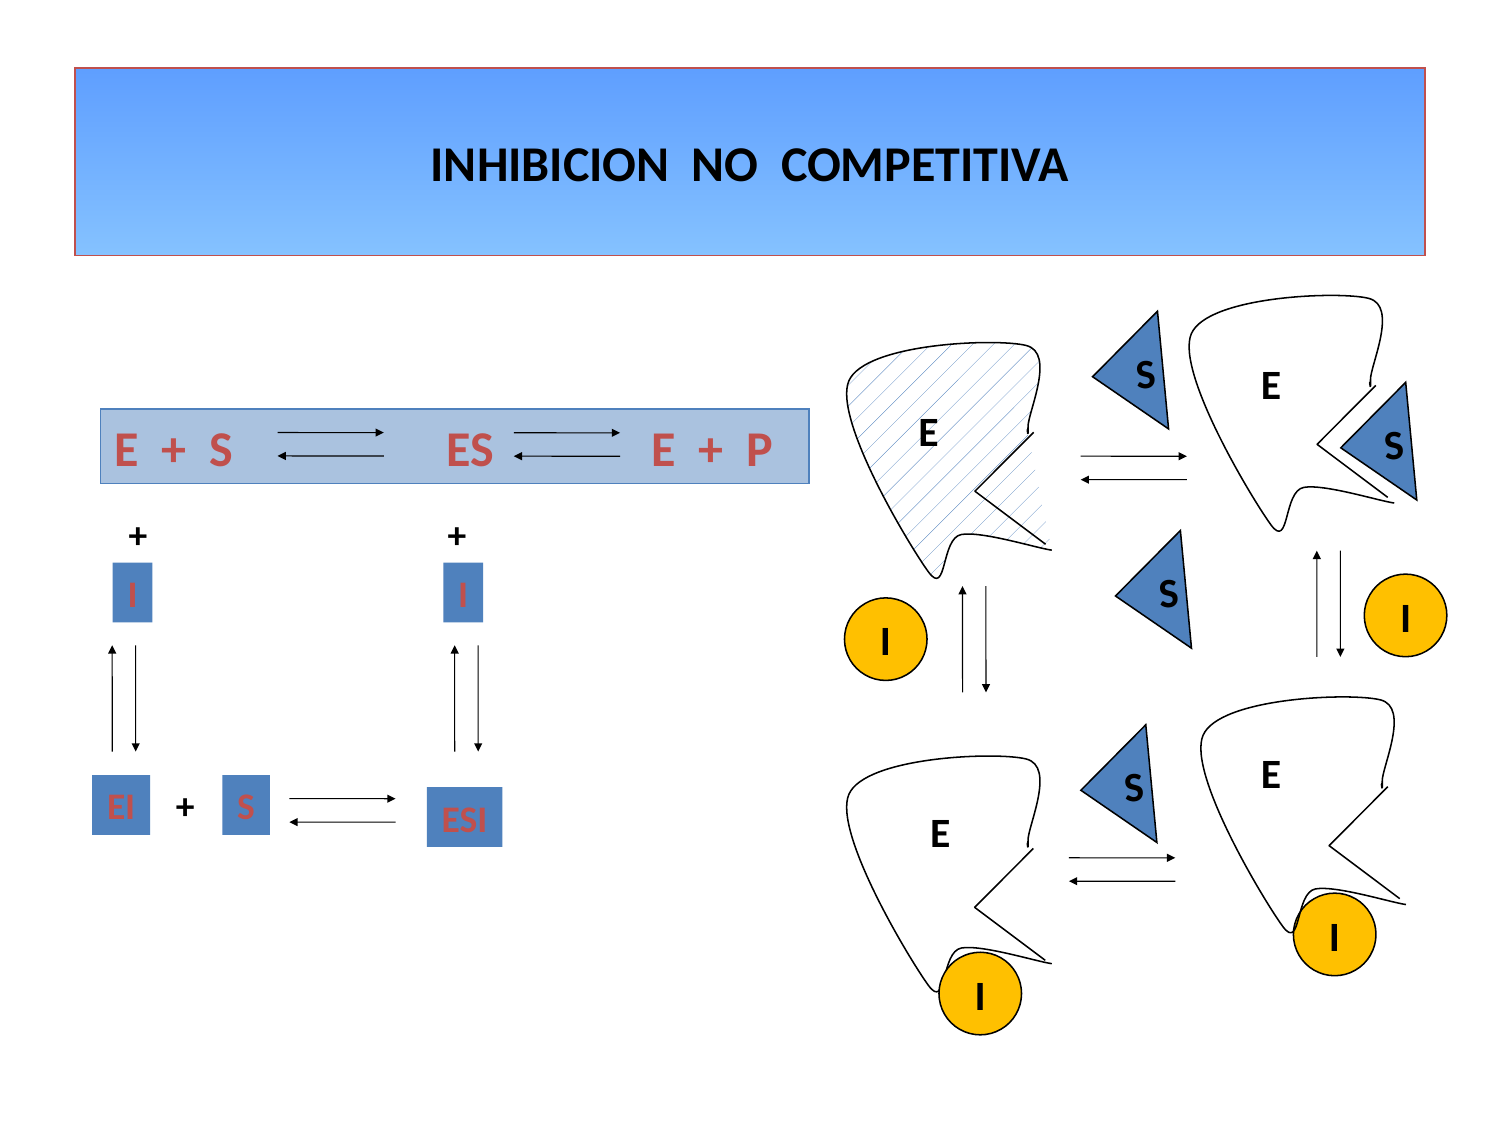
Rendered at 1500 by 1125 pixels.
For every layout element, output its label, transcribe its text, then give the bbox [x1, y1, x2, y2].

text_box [159, 774, 396, 836]
title INHIBICION NO COMPETITIVA [74, 67, 1426, 256]
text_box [832, 533, 1411, 1036]
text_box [419, 503, 511, 848]
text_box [832, 290, 1412, 534]
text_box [1415, 550, 1448, 693]
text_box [100, 408, 810, 486]
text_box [88, 503, 165, 836]
